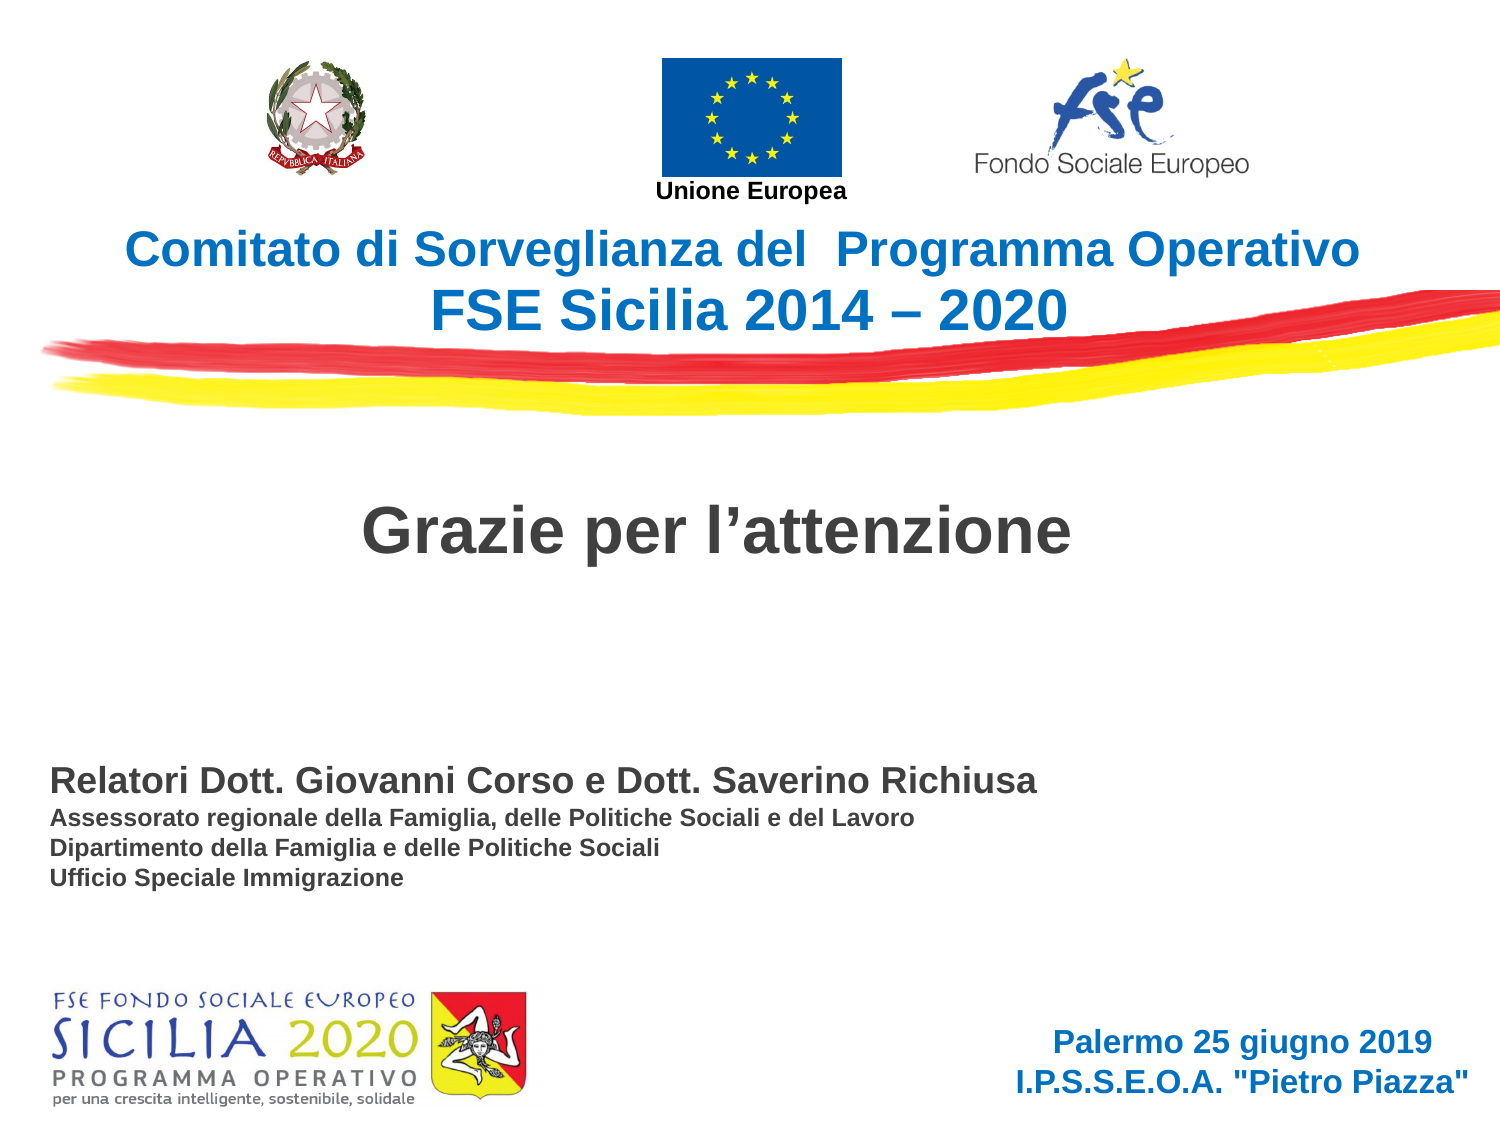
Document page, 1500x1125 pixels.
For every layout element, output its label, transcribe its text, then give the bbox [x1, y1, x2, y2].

text_box Relatori Dott. Giovanni Corso e Dott. Saverino Richiusa Assessorato regionale della Famiglia, delle Politiche Sociali e del Lavoro Dipartimento della Famiglia e delle Politiche Sociali Ufficio Speciale Immigrazione [34, 748, 1216, 899]
text_box Palermo 25 giugno 2019 I.P.S.S.E.O.A. "Pietro Piazza" [974, 1012, 1500, 1108]
picture [0, 290, 1500, 421]
picture [46, 984, 544, 1110]
picture [229, 54, 1261, 231]
text_box Comitato di Sorveglianza del Programma Operativo FSE Sicilia 2014 – 2020 [35, 213, 1465, 289]
text_box Grazie per l’attenzione [265, 479, 1187, 635]
